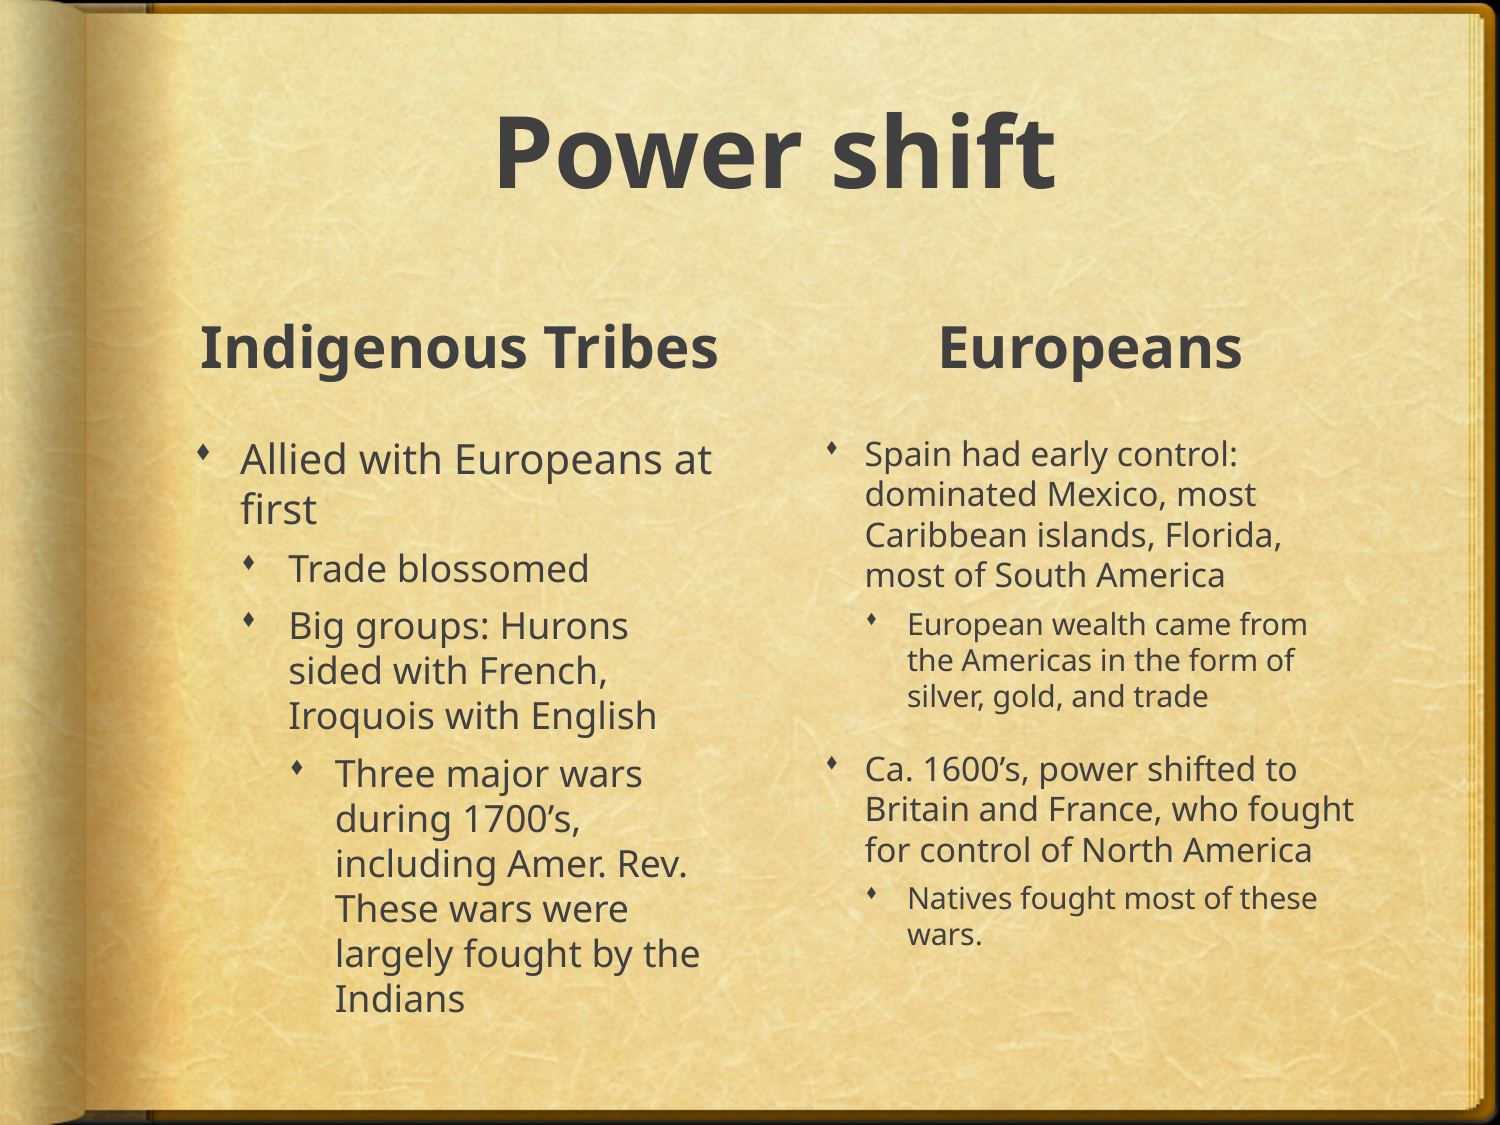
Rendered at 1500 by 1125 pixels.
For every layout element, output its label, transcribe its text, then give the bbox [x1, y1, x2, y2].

picture [0, 0, 1500, 1125]
list Europeans [809, 277, 1372, 413]
list Spain had early control: dominated Mexico, most Caribbean islands, Florida, most of South America European wealth came from the Americas in the form of silver, gold, and trade Ca. 1600’s, power shifted to Britain and France, who fought for control of North America Natives fought most of these wars. [809, 425, 1372, 1005]
list Indigenous Tribes [178, 277, 742, 413]
list Allied with Europeans at first Trade blossomed Big groups: Hurons sided with French, Iroquois with English Three major wars during 1700’s, including Amer. Rev. These wars were largely fought by the Indians [178, 425, 742, 1005]
title Power shift [178, 45, 1372, 265]
